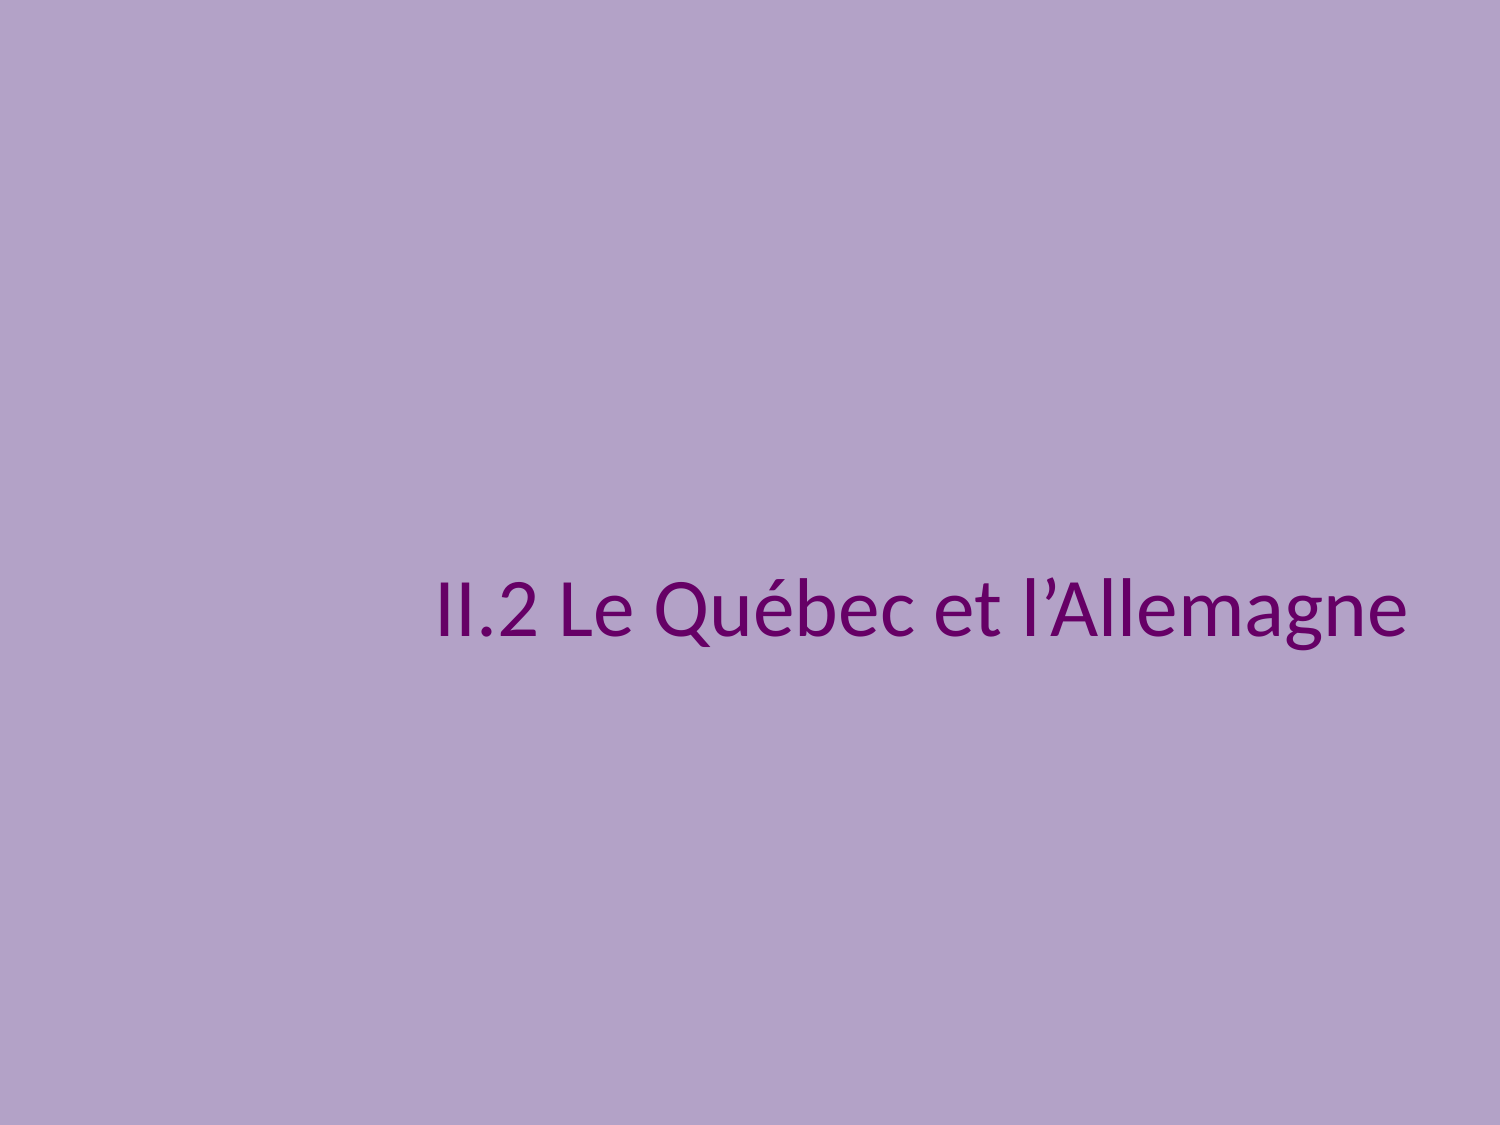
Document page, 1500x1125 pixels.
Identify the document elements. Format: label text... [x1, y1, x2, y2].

list II.2 Le Québec et l’Allemagne [75, 262, 1425, 1005]
